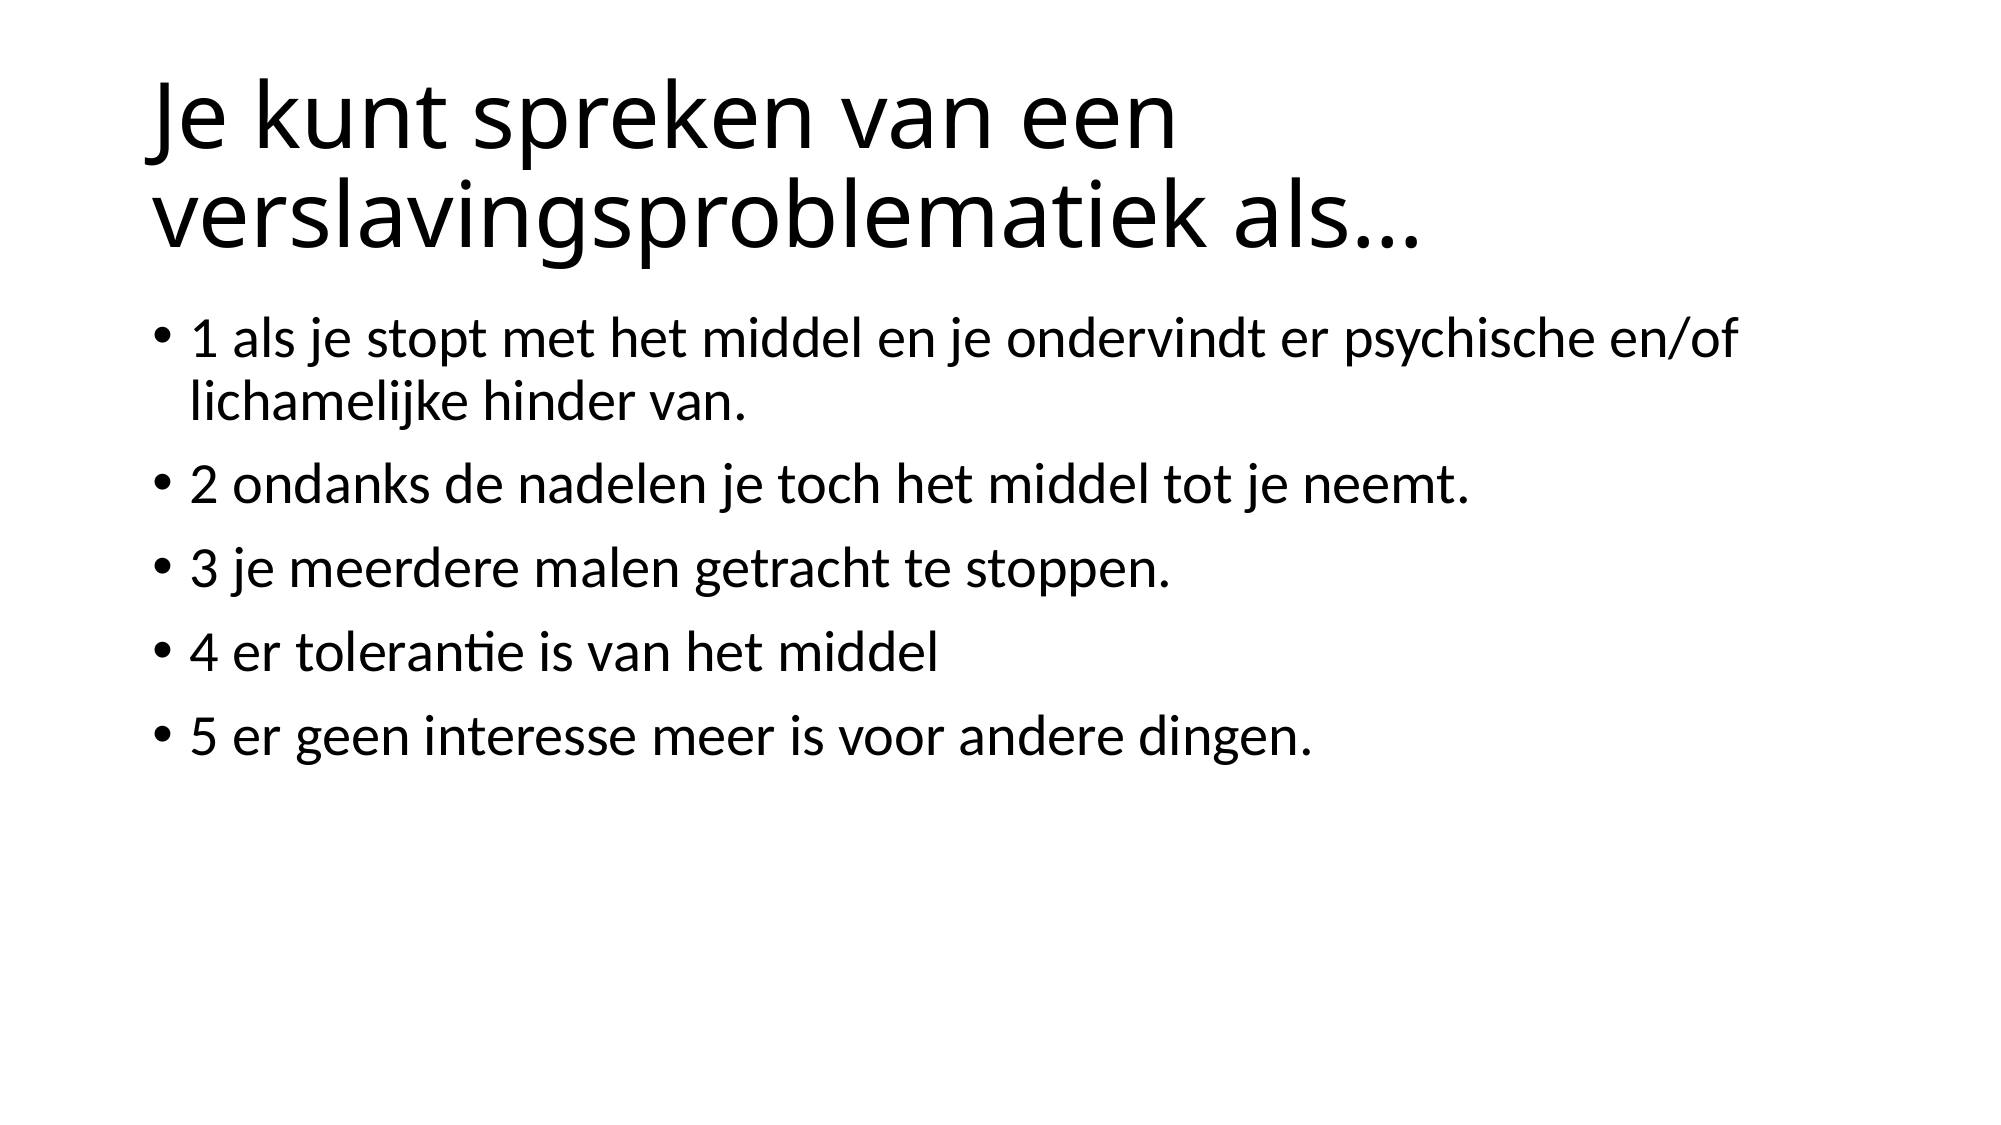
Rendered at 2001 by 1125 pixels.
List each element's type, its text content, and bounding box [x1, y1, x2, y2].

list 1 als je stopt met het middel en je ondervindt er psychische en/of lichamelijke hinder van. 2 ondanks de nadelen je toch het middel tot je neemt. 3 je meerdere malen getracht te stoppen. 4 er tolerantie is van het middel 5 er geen interesse meer is voor andere dingen. [137, 299, 1863, 1014]
title Je kunt spreken van een verslavingsproblematiek als… [137, 59, 1863, 278]
